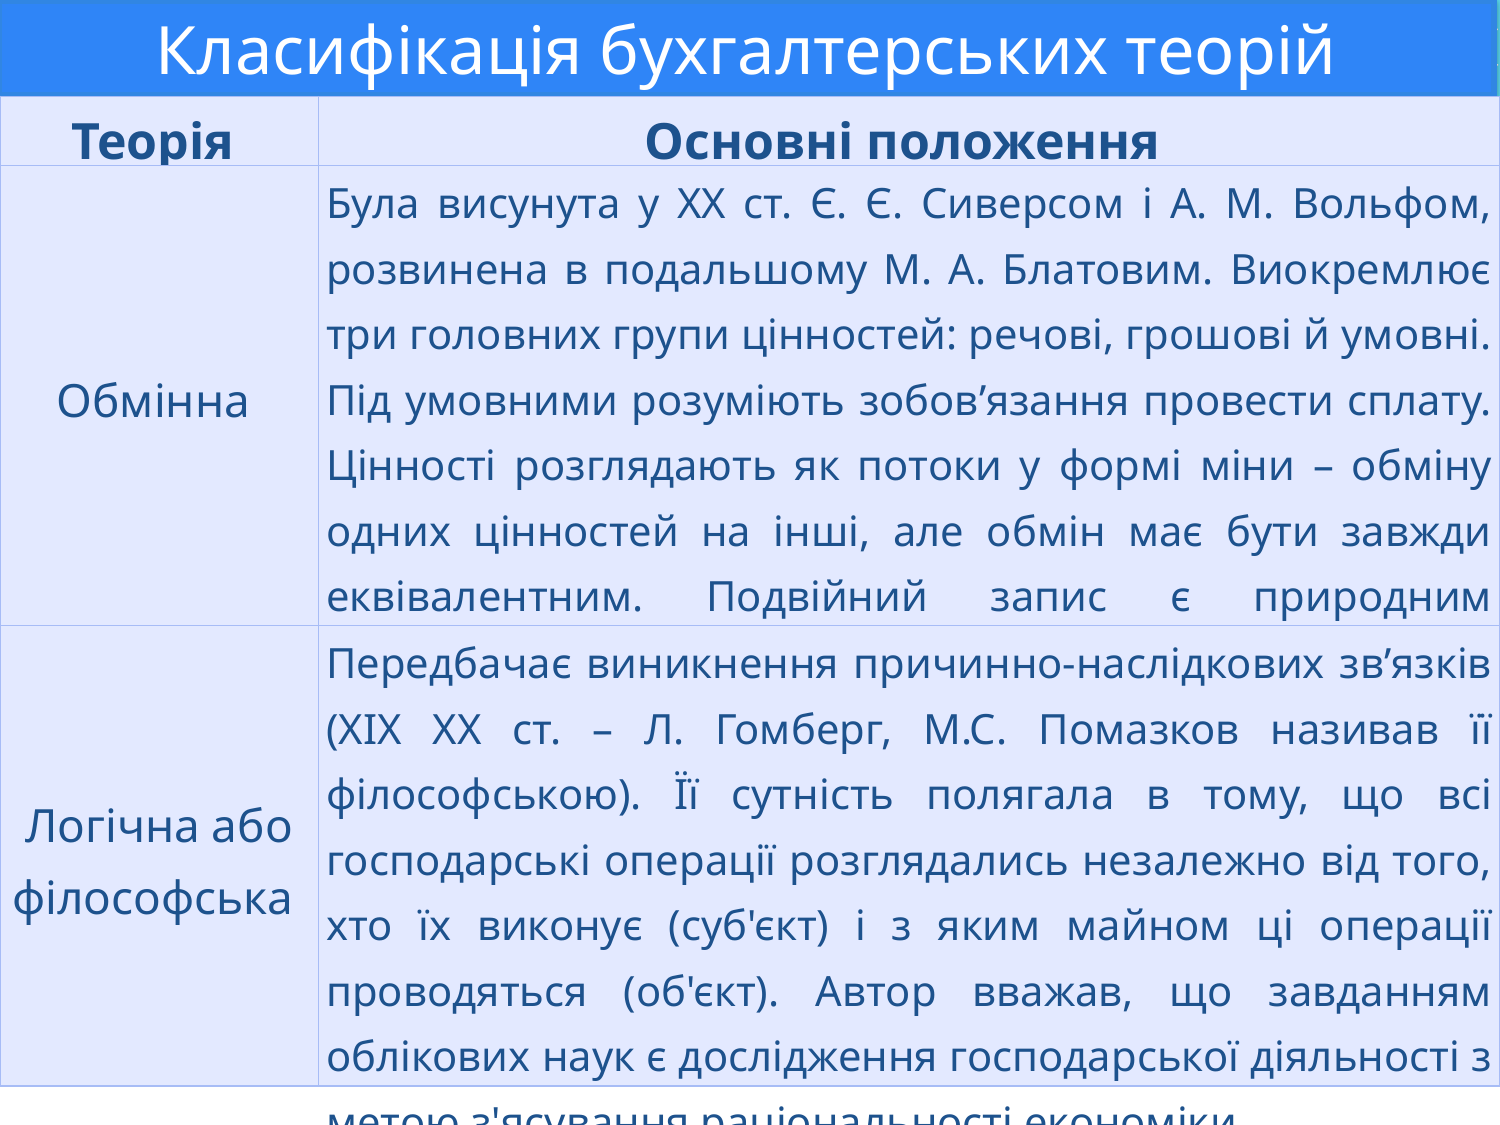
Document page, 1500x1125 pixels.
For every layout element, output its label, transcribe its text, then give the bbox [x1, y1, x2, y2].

table_cell Передбачає виникнення причинно-наслідкових зв’язків (ХІХ ХХ ст. – Л. Гомберг, М.С. Помазков називав її філософською). Її сутність полягала в тому, що всі господарські операції розглядались незалежно від того, хто їх виконує (суб'єкт) і з яким майном ці операції проводяться (об'єкт). Автор вважав, що завданням облікових наук є дослідження господарської діяльності з метою з'ясування раціональності економіки [319, 626, 1499, 1085]
text_box Класифікація бухгалтерських теорій [0, 0, 1497, 96]
table_cell Логічна або філософська [1, 626, 318, 1085]
table_header Основні положення [319, 97, 1499, 165]
table_cell Була висунута у ХХ ст. Є. Є. Сиверсом і А. М. Вольфом, розвинена в подальшому М. А. Блатовим. Виокремлює три головних групи цінностей: речові, грошові й умовні. Під умовними розуміють зобов’язання провести сплату. Цінності розглядають як потоки у формі міни – обміну одних цінностей на інші, але обмін має бути завжди еквівалентним. Подвійний запис є природним наслідком обміну (міни) [319, 166, 1499, 625]
table_header Теорія [1, 97, 318, 165]
table_cell Обмінна [1, 166, 318, 625]
